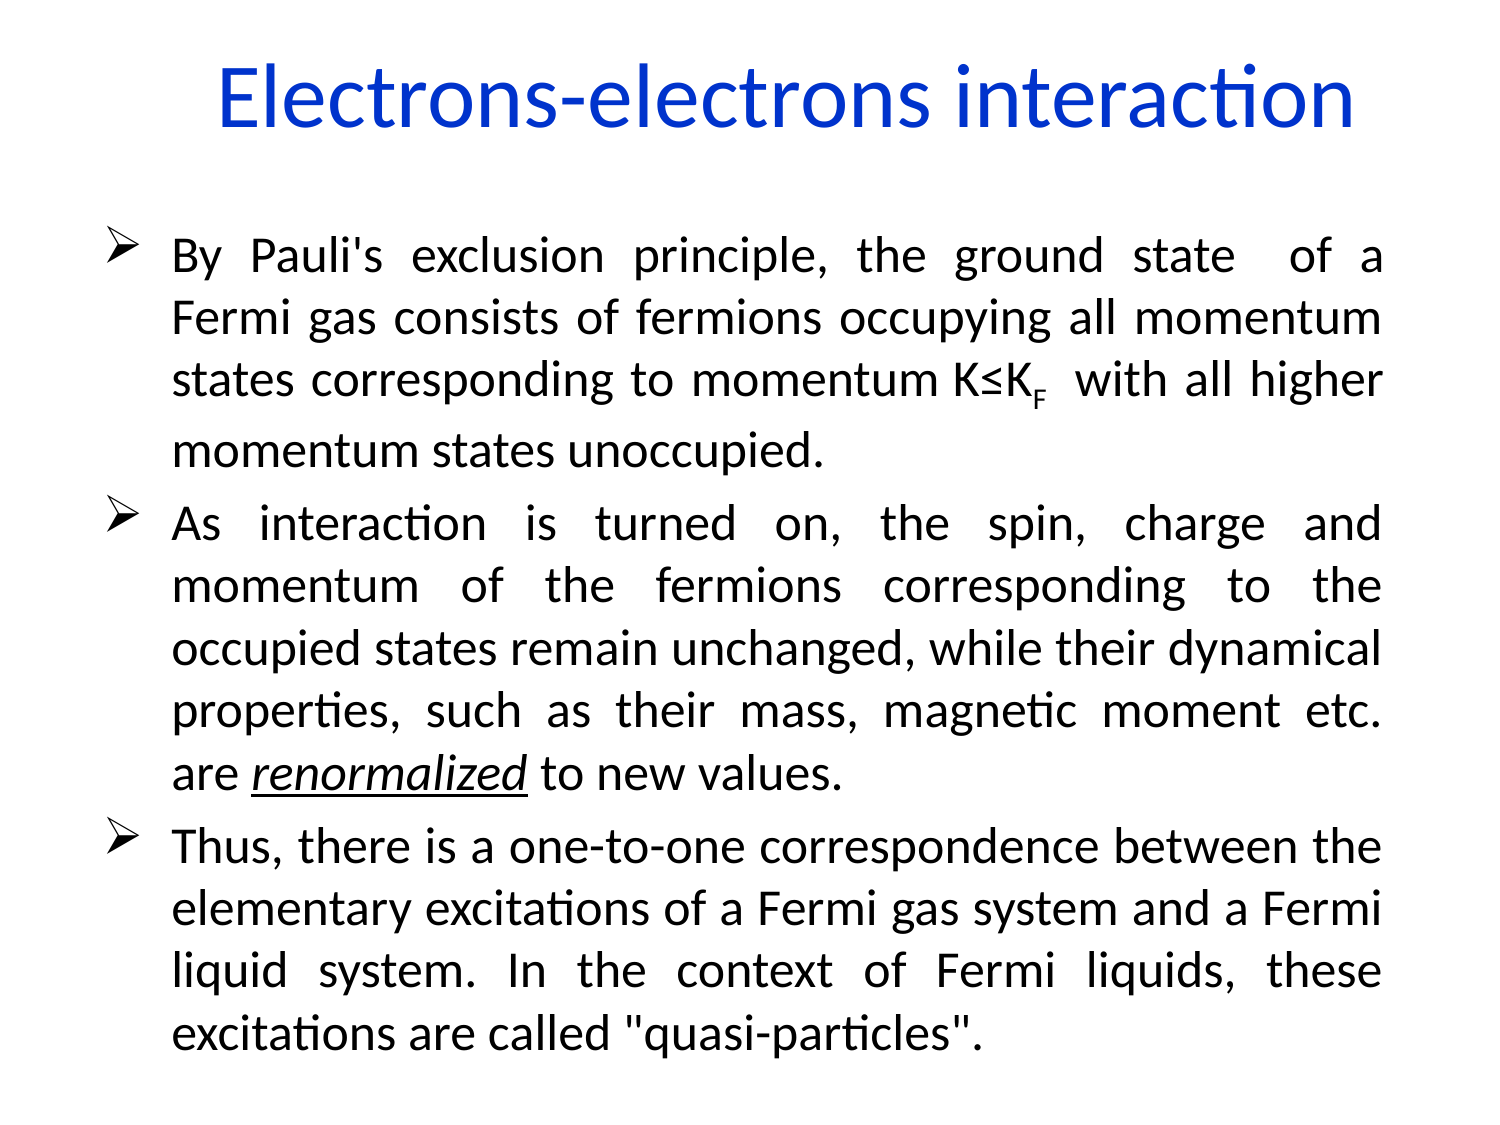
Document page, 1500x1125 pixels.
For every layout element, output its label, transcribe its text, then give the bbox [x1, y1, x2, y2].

subtitle By Pauli's exclusion principle, the ground state of a Fermi gas consists of fermions occupying all momentum states corresponding to momentum K≤KF with all higher momentum states unoccupied. As interaction is turned on, the spin, charge and momentum of the fermions corresponding to the occupied states remain unchanged, while their dynamical properties, such as their mass, magnetic moment etc. are renormalized to new values. Thus, there is a one-to-one correspondence between the elementary excitations of a Fermi gas system and a Fermi liquid system. In the context of Fermi liquids, these excitations are called "quasi-particles". [87, 212, 1400, 1088]
title Electrons-electrons interaction [150, 6, 1425, 175]
